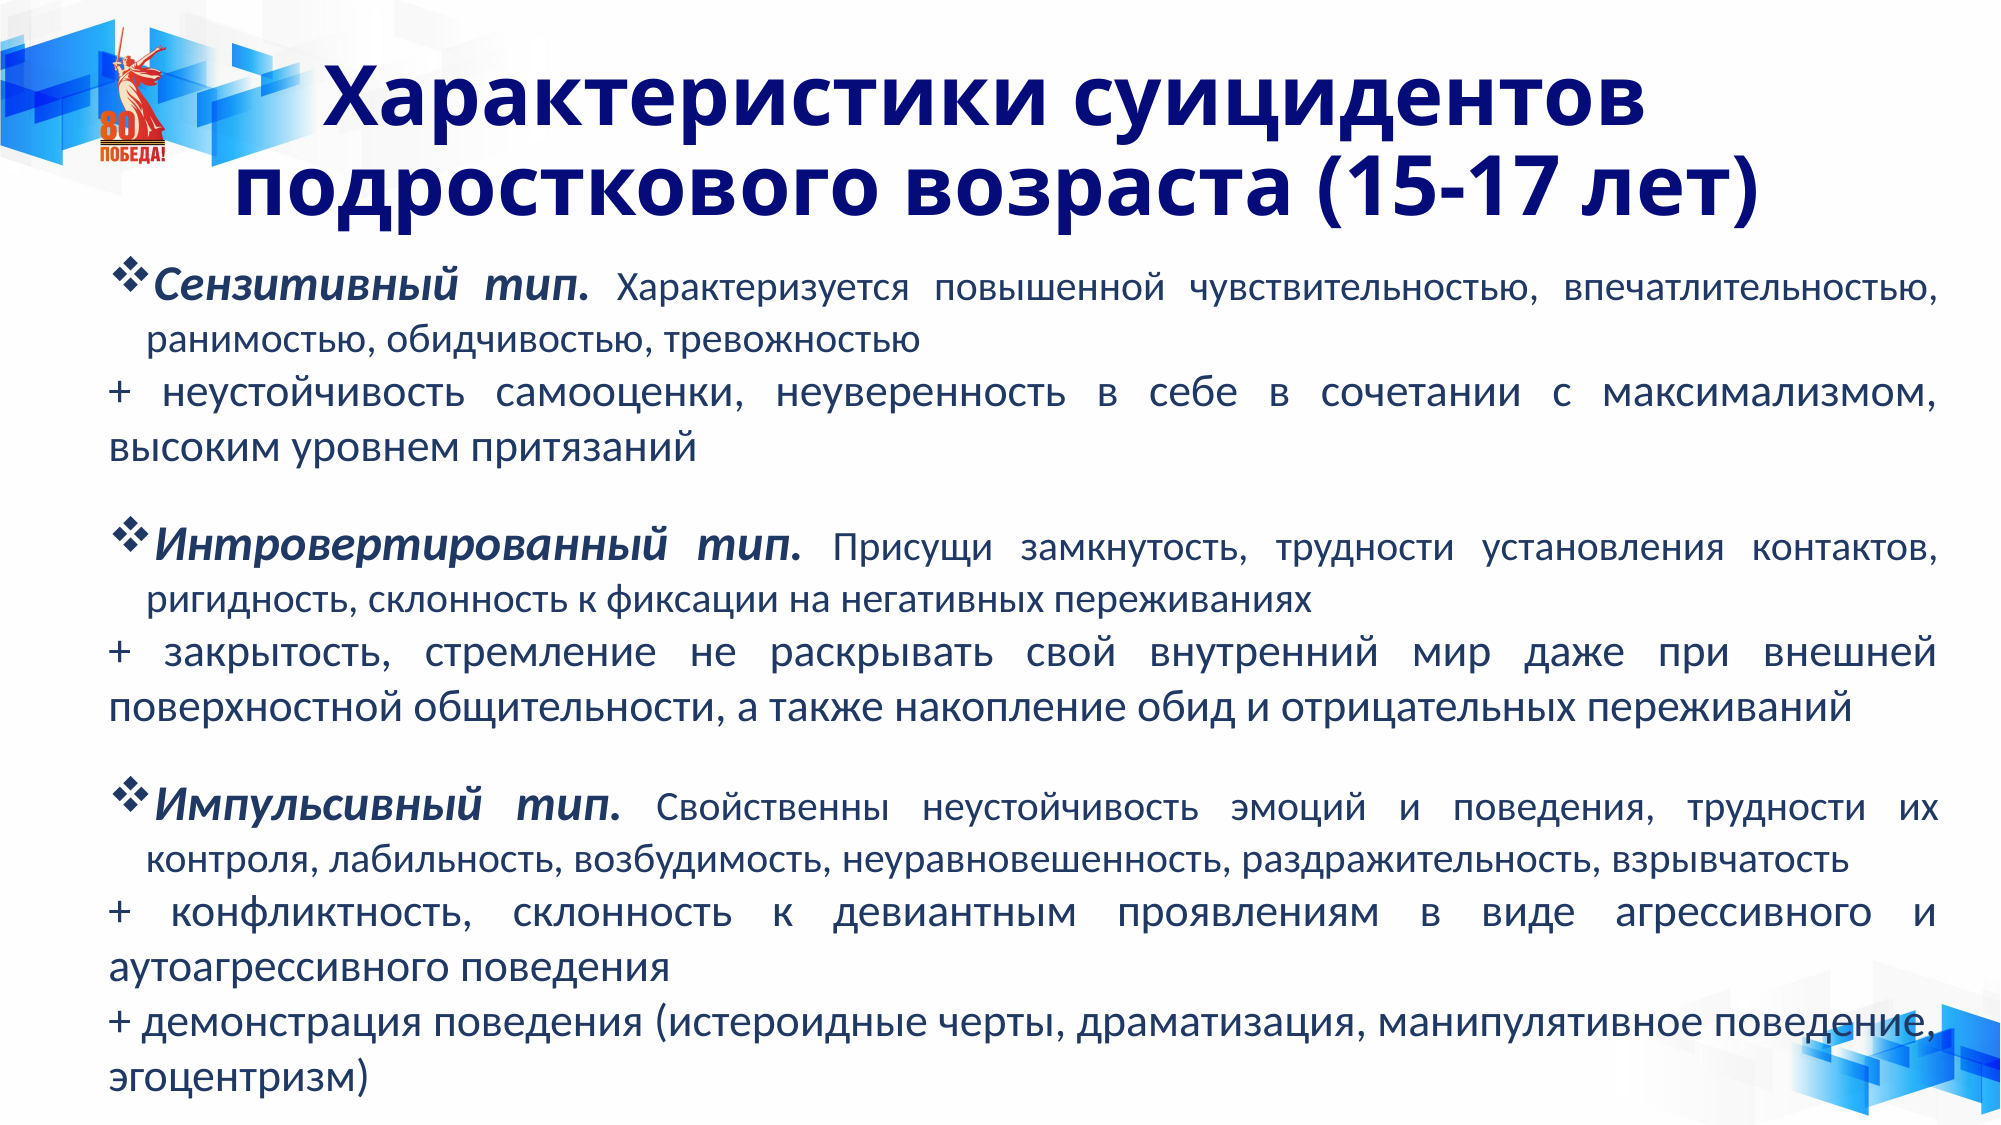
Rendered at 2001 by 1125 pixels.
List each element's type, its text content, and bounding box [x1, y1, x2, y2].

list Сензитивный тип. Характеризуется повышенной чувствительностью, впечатлительностью, ранимостью, обидчивостью, тревожностью + неустойчивость самооценки, неуверенность в себе в сочетании с максимализмом, высоким уровнем притязаний Интровертированный тип. Присущи замкнутость, трудности установления контактов, ригидность, склонность к фиксации на негативных переживаниях + закрытость, стремление не раскрывать свой внутренний мир даже при внешней поверхностной общительности, а также накопление обид и отрицательных переживаний Импульсивный тип. Свойственны неустойчивость эмоций и поведения, трудности их контроля, лабильность, возбудимость, неуравновешенность, раздражительность, взрывчатость + конфликтность, склонность к девиантным проявлениям в виде агрессивного и аутоагрессивного поведения + демонстрация поведения (истероидные черты, драматизация, манипулятивное поведение, эгоцентризм) [93, 243, 1955, 739]
picture [0, 0, 2001, 1125]
title Характеристики суицидентов подросткового возраста (15-17 лет) [133, 91, 1861, 196]
